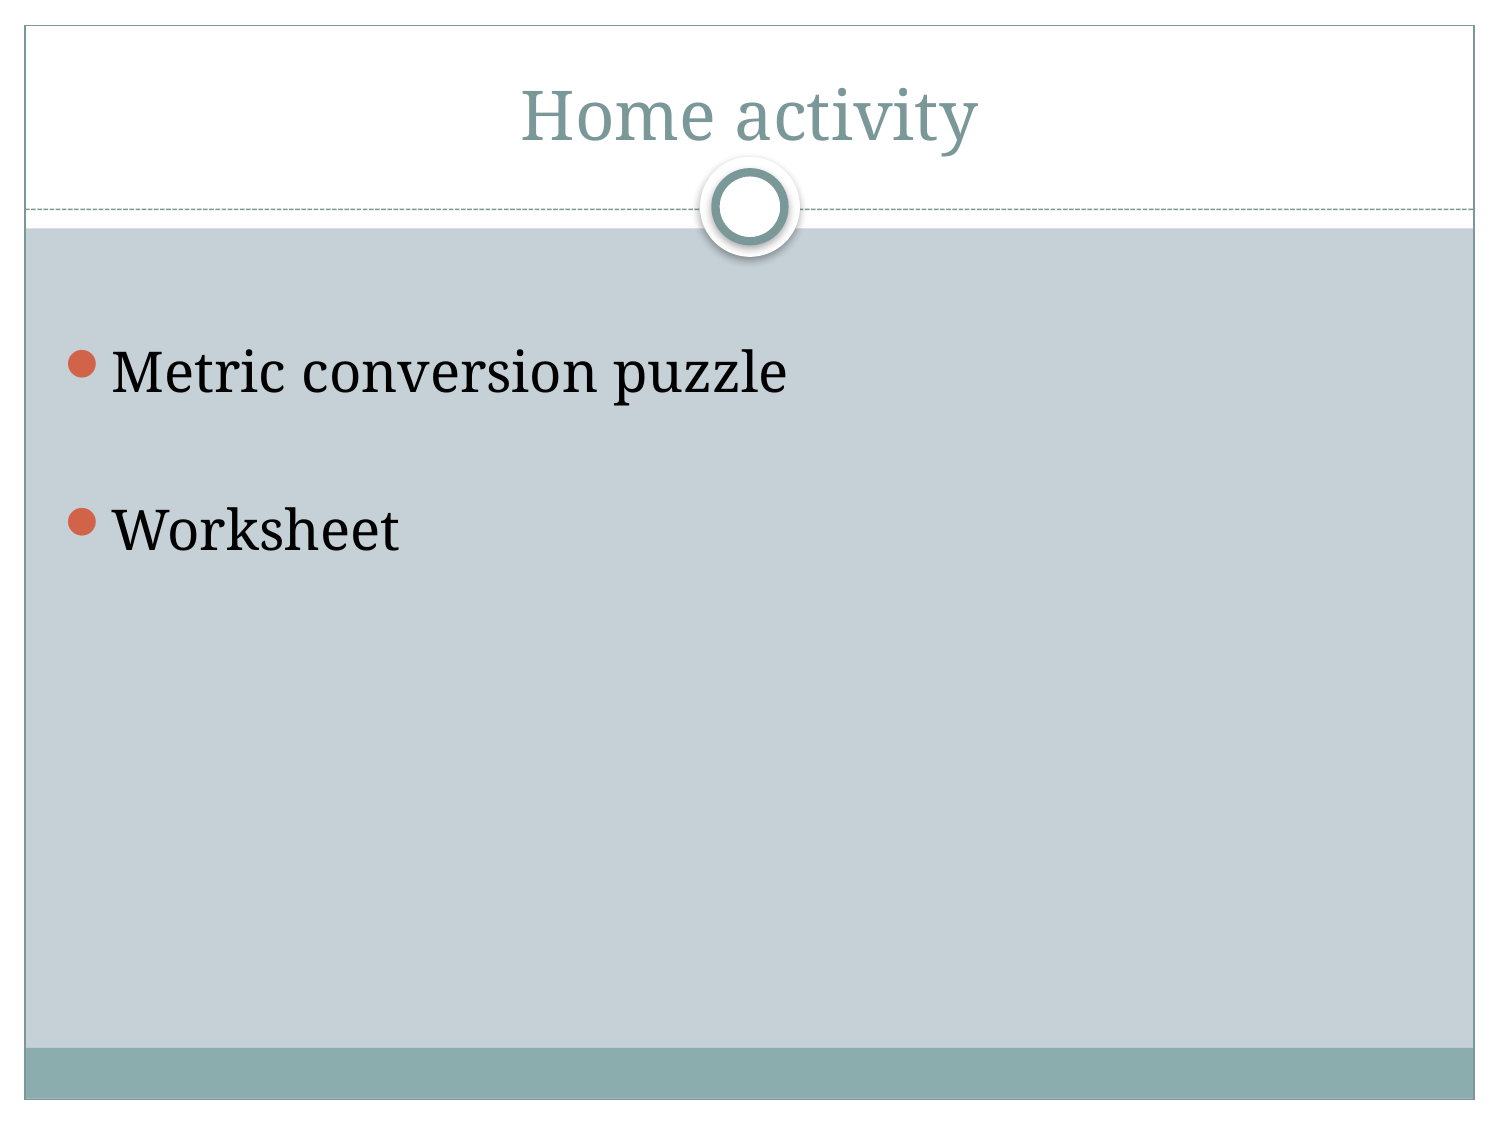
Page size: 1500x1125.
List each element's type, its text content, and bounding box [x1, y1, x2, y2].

title Home activity [49, 37, 1450, 162]
list Metric conversion puzzle Worksheet [49, 250, 1445, 1001]
